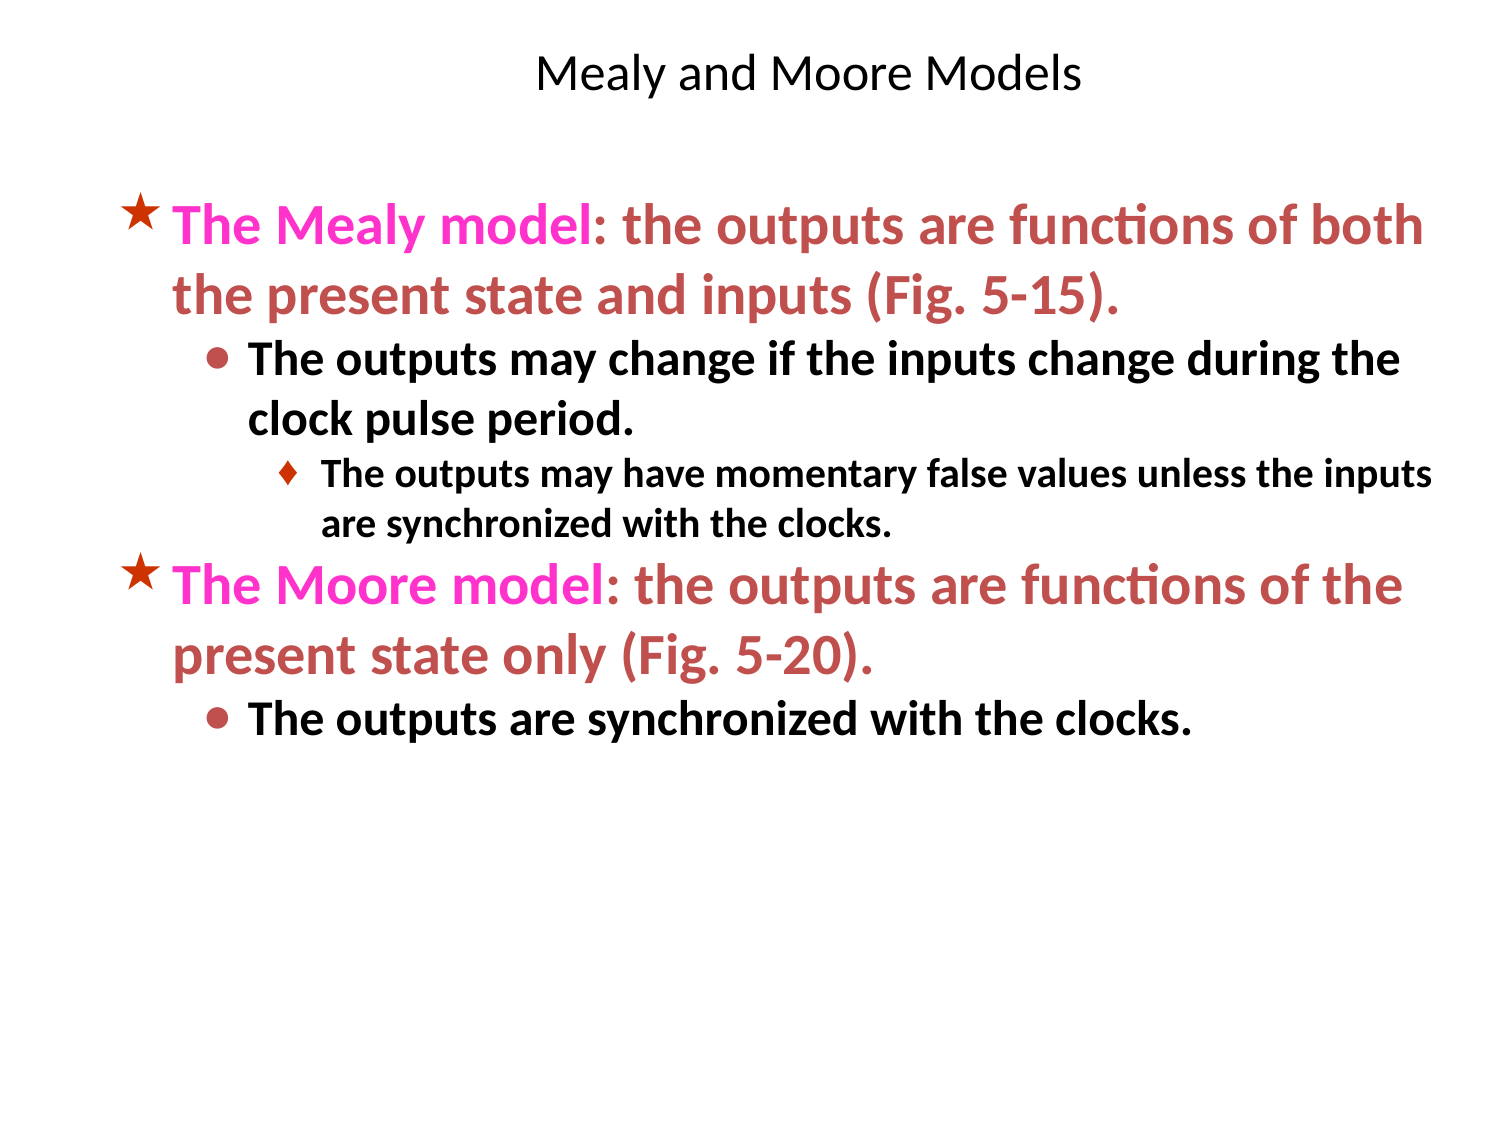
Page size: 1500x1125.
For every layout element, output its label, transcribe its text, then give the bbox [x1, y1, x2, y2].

text_box The Mealy model: the outputs are functions of both the present state and inputs (Fig. 5-15). The outputs may change if the inputs change during the clock pulse period. The outputs may have momentary false values unless the inputs are synchronized with the clocks. The Moore model: the outputs are functions of the present state only (Fig. 5-20). The outputs are synchronized with the clocks. [100, 178, 1459, 941]
title Mealy and Moore Models [159, 31, 1459, 109]
